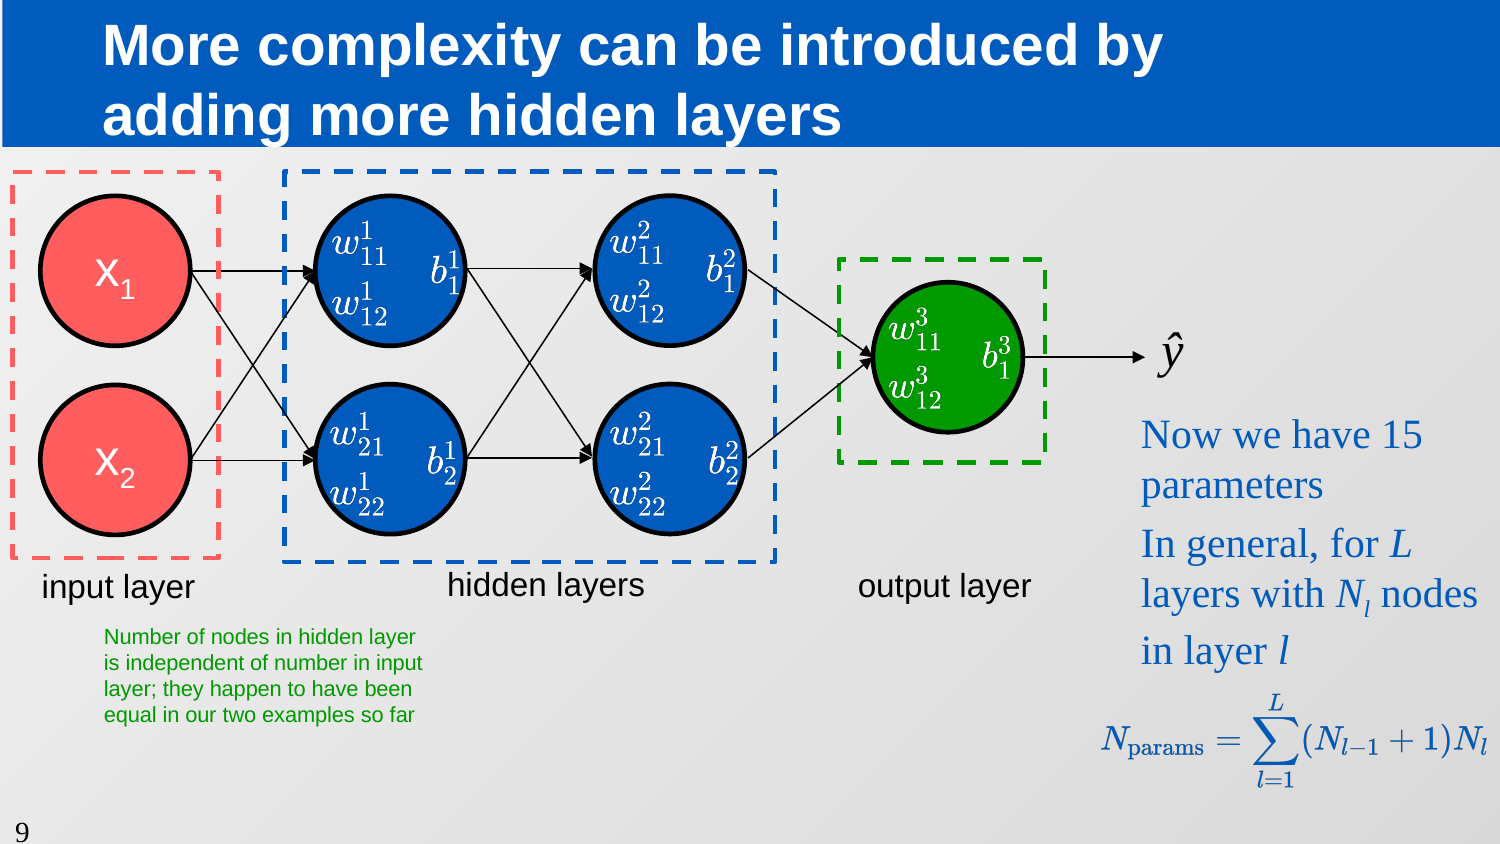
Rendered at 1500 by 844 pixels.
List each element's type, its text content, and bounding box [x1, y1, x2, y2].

slide_number 9 [0, 806, 101, 844]
title More complexity can be introduced by adding more hidden layers [87, 0, 1363, 147]
picture [1099, 690, 1489, 793]
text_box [12, 171, 1260, 614]
text_box Number of nodes in hidden layer is independent of number in input layer; they happen to have been equal in our two examples so far [89, 622, 448, 735]
list Now we have 15 parameters In general, for L layers with Nl nodes in layer l [1263, 399, 1500, 547]
